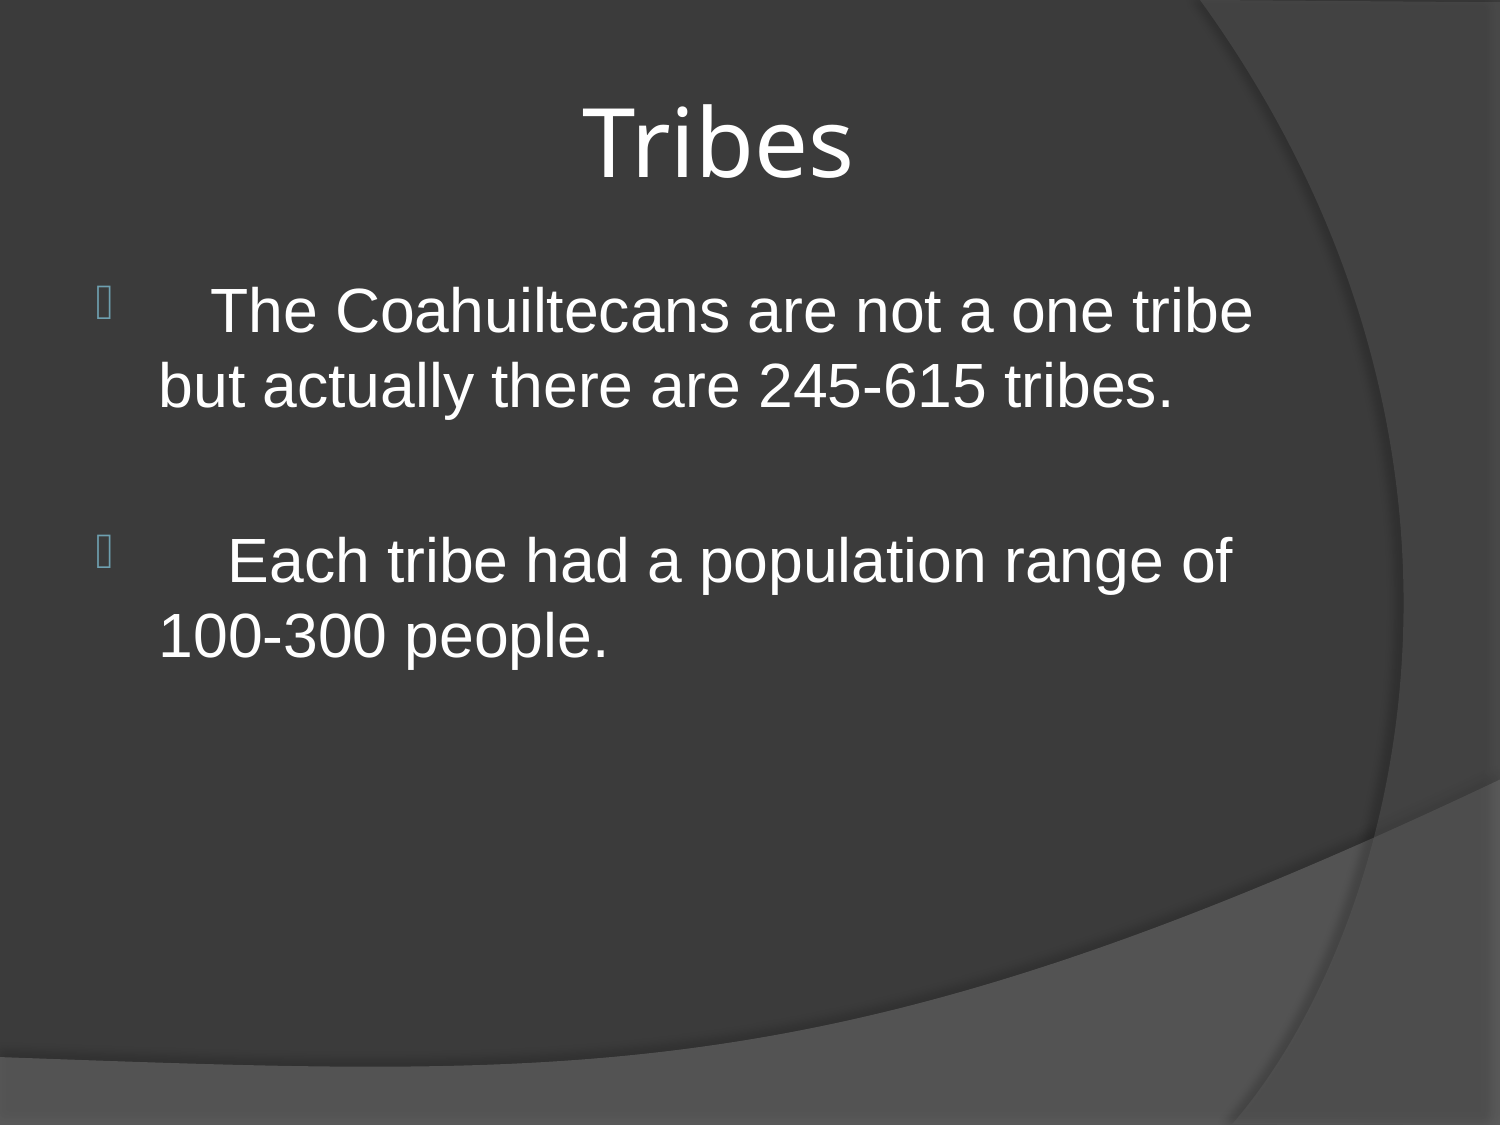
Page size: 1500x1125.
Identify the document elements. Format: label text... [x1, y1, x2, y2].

list The Coahuiltecans are not a one tribe but actually there are 245-615 tribes. Each tribe had a population range of 100-300 people. [75, 262, 1300, 1005]
title Tribes [75, 45, 1300, 233]
